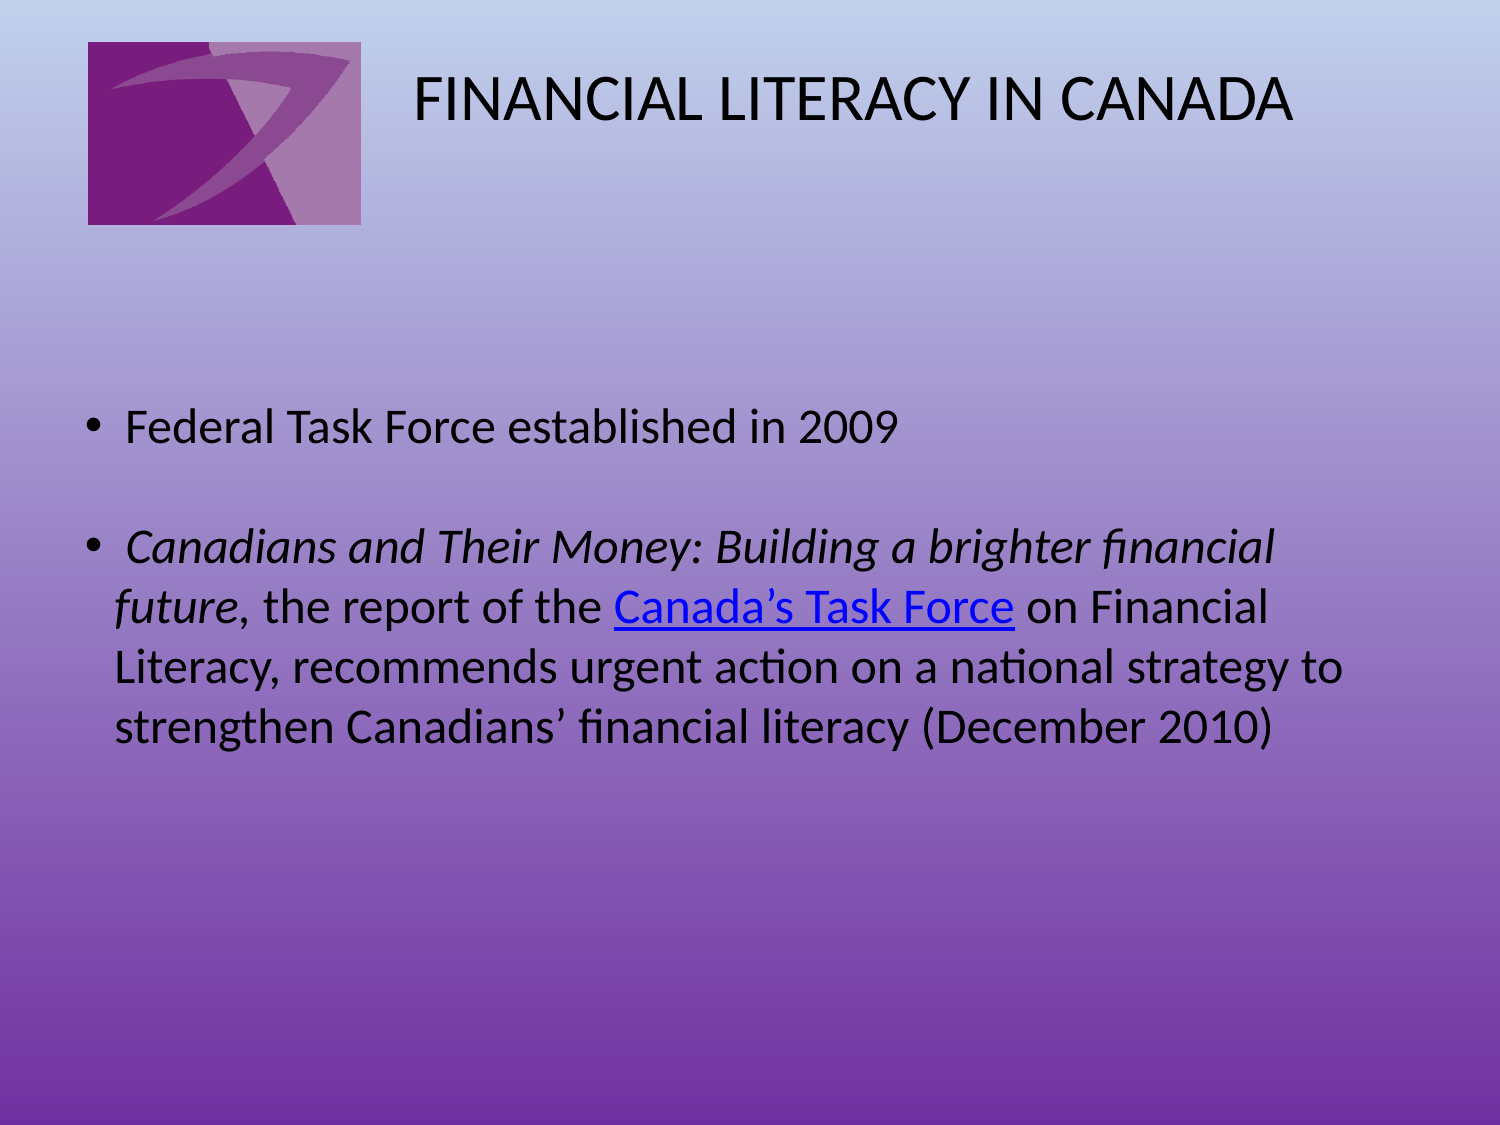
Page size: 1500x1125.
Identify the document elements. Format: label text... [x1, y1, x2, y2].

text_box Federal Task Force established in 2009 Canadians and Their Money: Building a brighter financial future, the report of the Canada’s Task Force on Financial Literacy, recommends urgent action on a national strategy to strengthen Canadians’ financial literacy (December 2010) [70, 386, 1418, 914]
text_box FINANCIAL LITERACY IN CANADA [398, 46, 1438, 142]
picture [88, 42, 361, 226]
